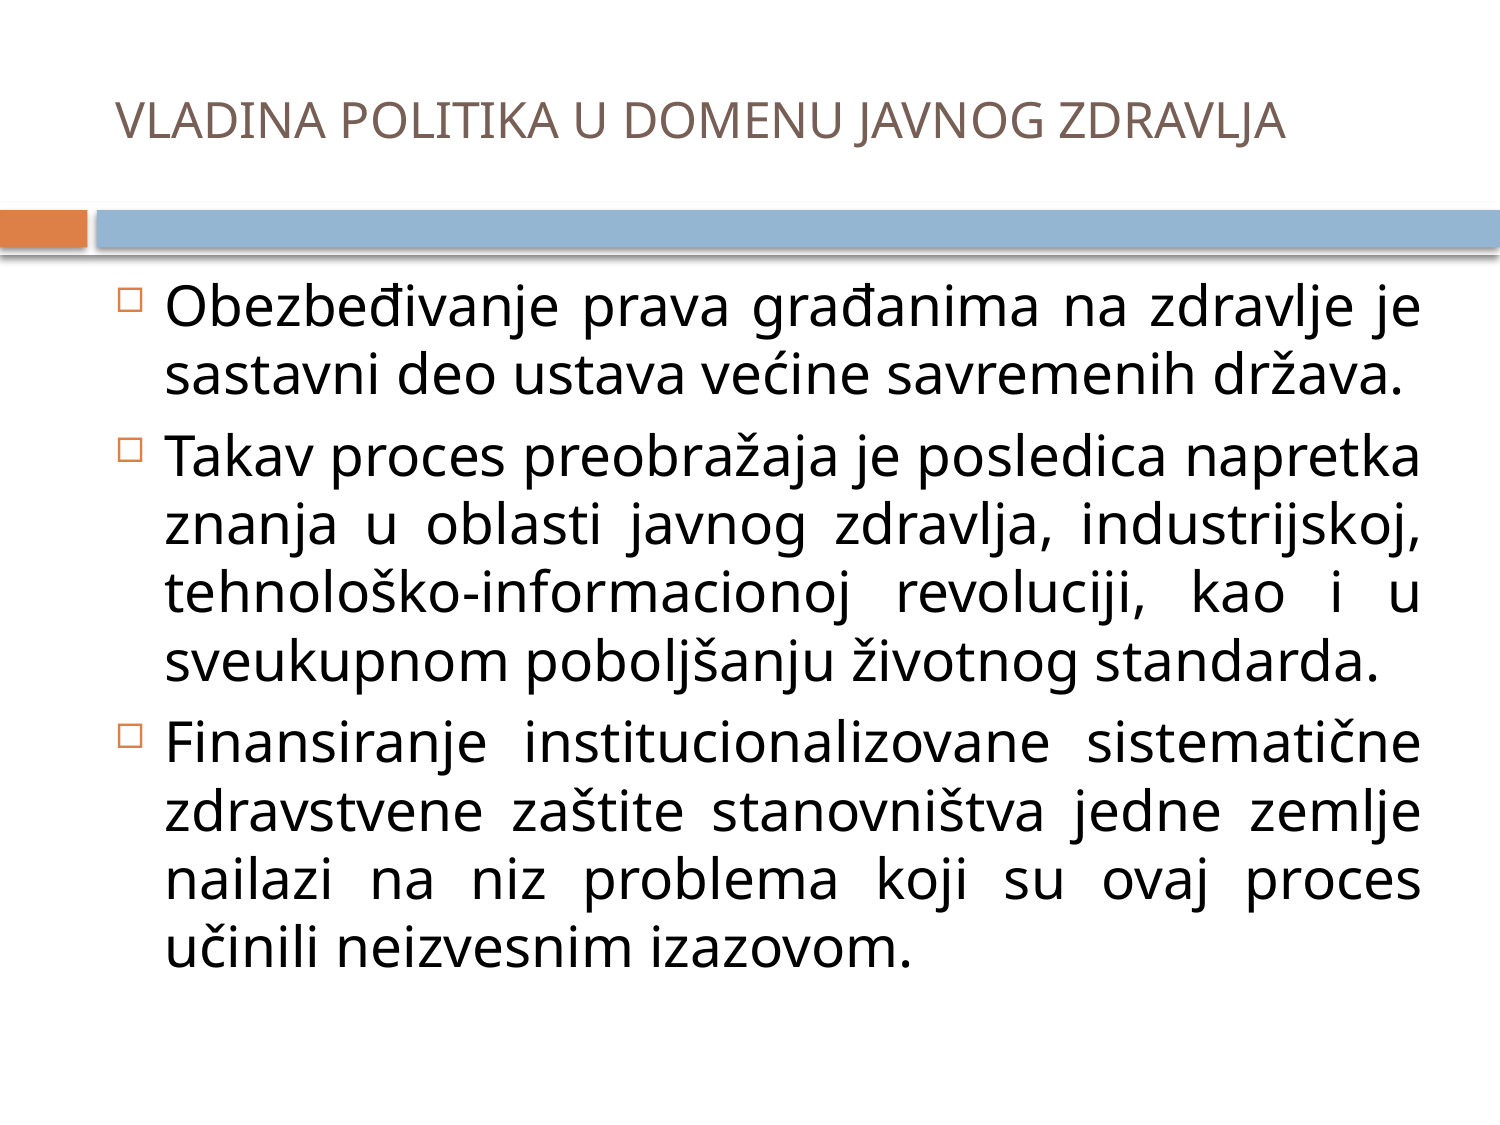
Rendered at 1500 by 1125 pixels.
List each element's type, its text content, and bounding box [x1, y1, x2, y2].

title VLADINA POLITIKA U DOMENU JAVNOG ZDRAVLJA [100, 37, 1438, 200]
list Obezbeđivanje prava građanima na zdravlje je sastavni deo ustava većine savremenih država. Takav proces preobražaja je posledica napretka znanja u oblasti javnog zdravlja, industrijskoj, tehnološko-informacionoj revoluciji, kao i u sveukupnom poboljšanju životnog standarda. Finansiranje institucionalizovane sistematične zdravstvene zaštite stanovništva jedne zemlje nailazi na niz problema koji su ovaj proces učinili neizvesnim izazovom. [100, 262, 1438, 1000]
